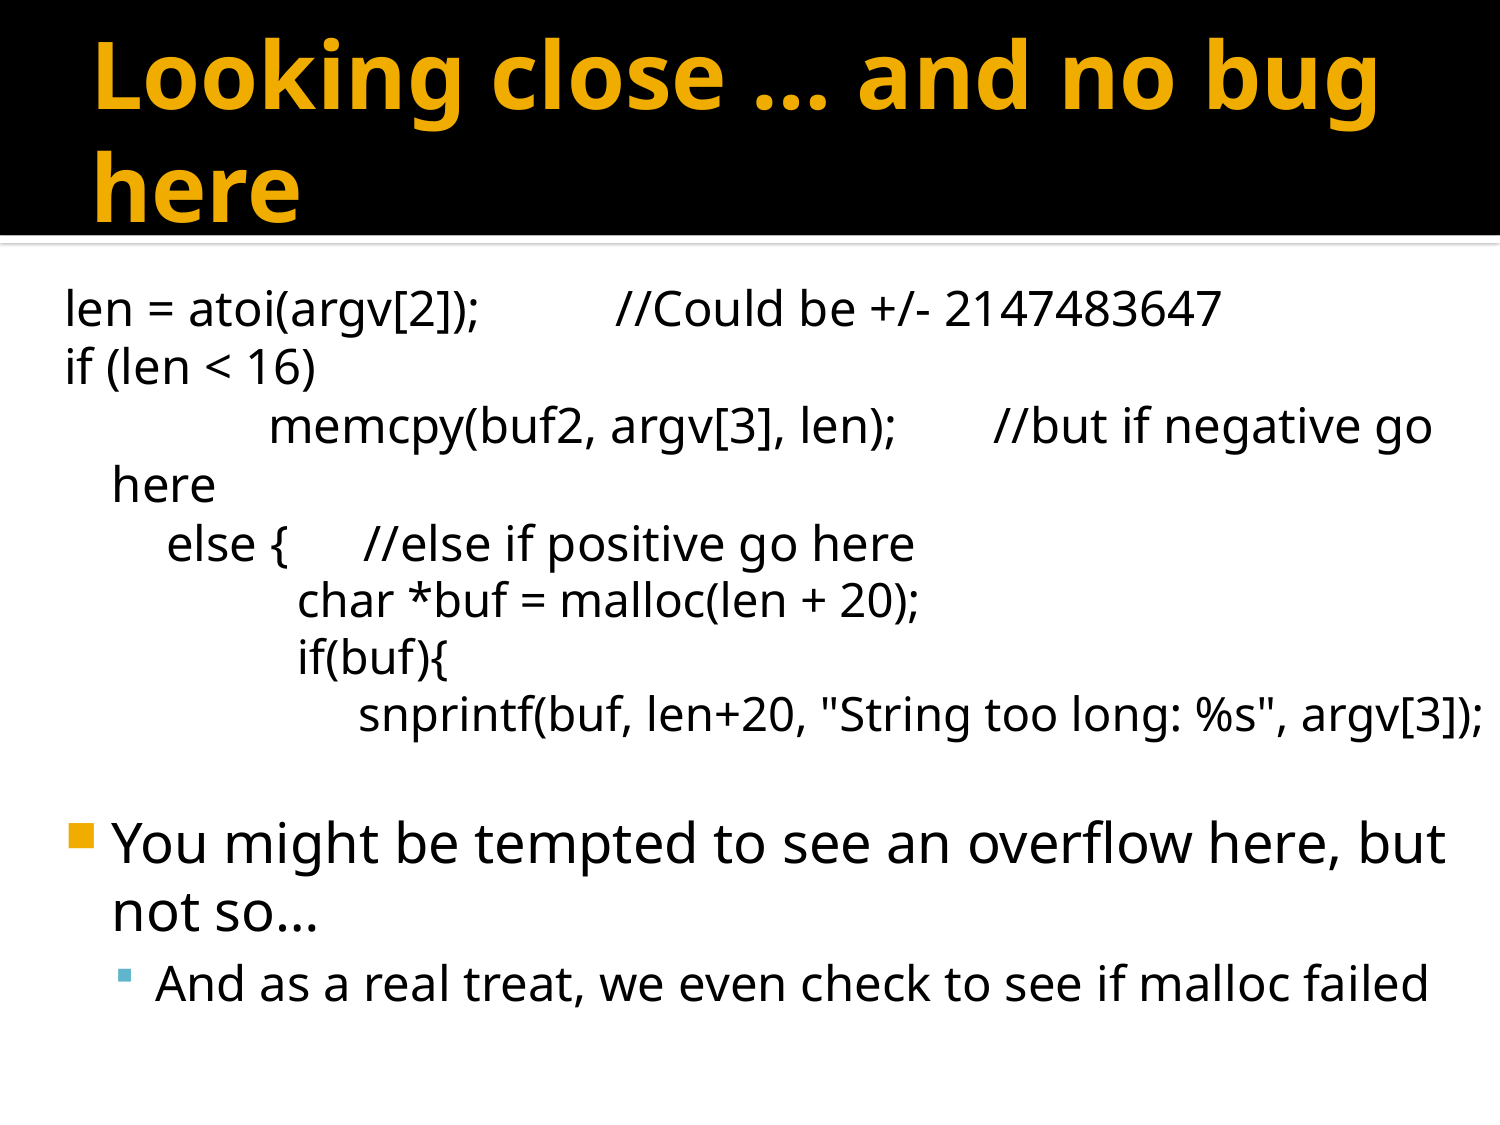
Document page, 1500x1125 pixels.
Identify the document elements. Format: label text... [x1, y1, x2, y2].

list len = atoi(argv[2]); //Could be +/- 2147483647 if (len < 16) memcpy(buf2, argv[3], len); //but if negative go here else { //else if positive go here char *buf = malloc(len + 20); if(buf){ snprintf(buf, len+20, "String too long: %s", argv[3]); You might be tempted to see an overflow here, but not so… And as a real treat, we even check to see if malloc failed [37, 262, 1500, 1100]
title Looking close … and no bug here [75, 25, 1425, 231]
